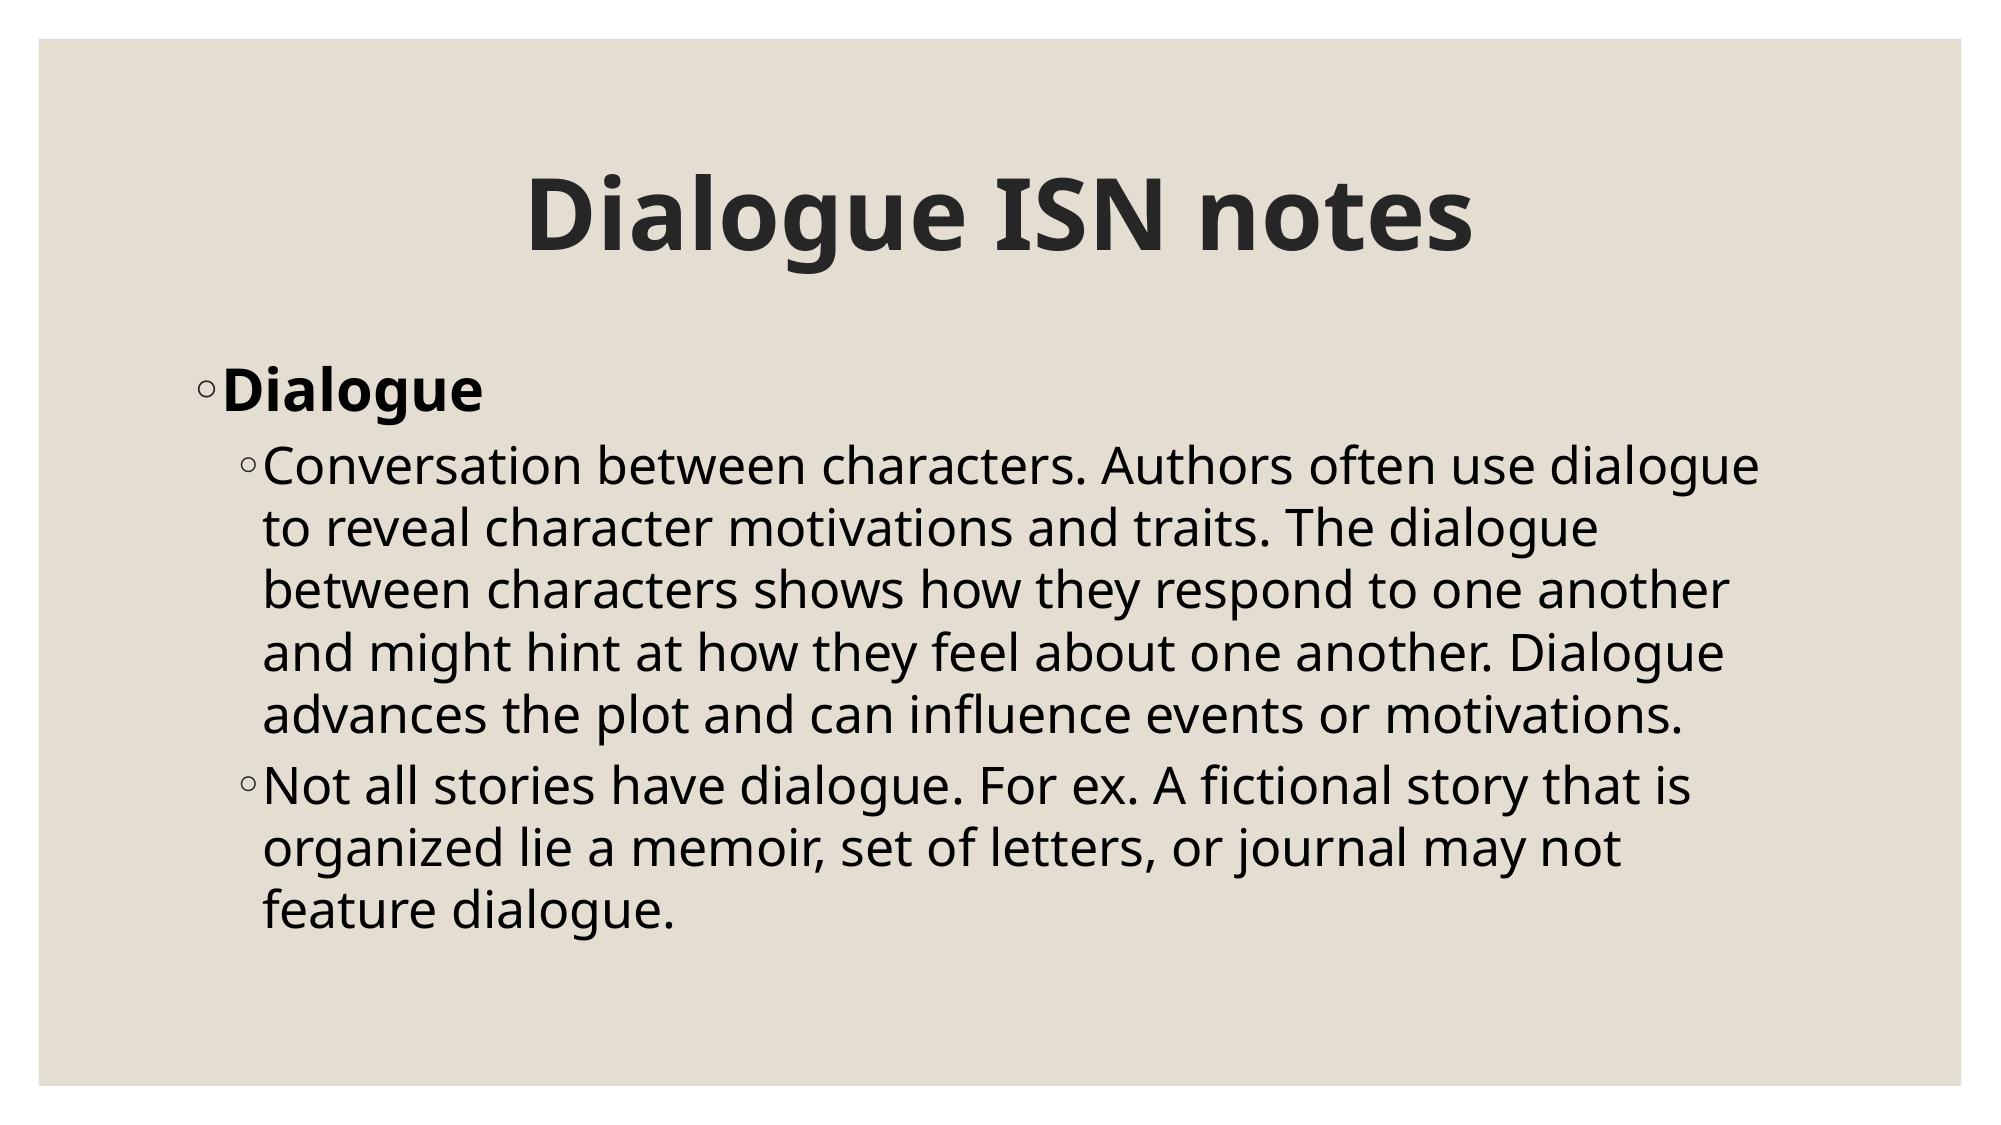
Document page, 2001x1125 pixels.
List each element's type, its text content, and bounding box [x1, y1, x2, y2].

title Dialogue ISN notes [174, 105, 1825, 331]
list Dialogue Conversation between characters. Authors often use dialogue to reveal character motivations and traits. The dialogue between characters shows how they respond to one another and might hint at how they feel about one another. Dialogue advances the plot and can influence events or motivations. Not all stories have dialogue. For ex. A fictional story that is organized lie a memoir, set of letters, or journal may not feature dialogue. [174, 345, 1825, 990]
